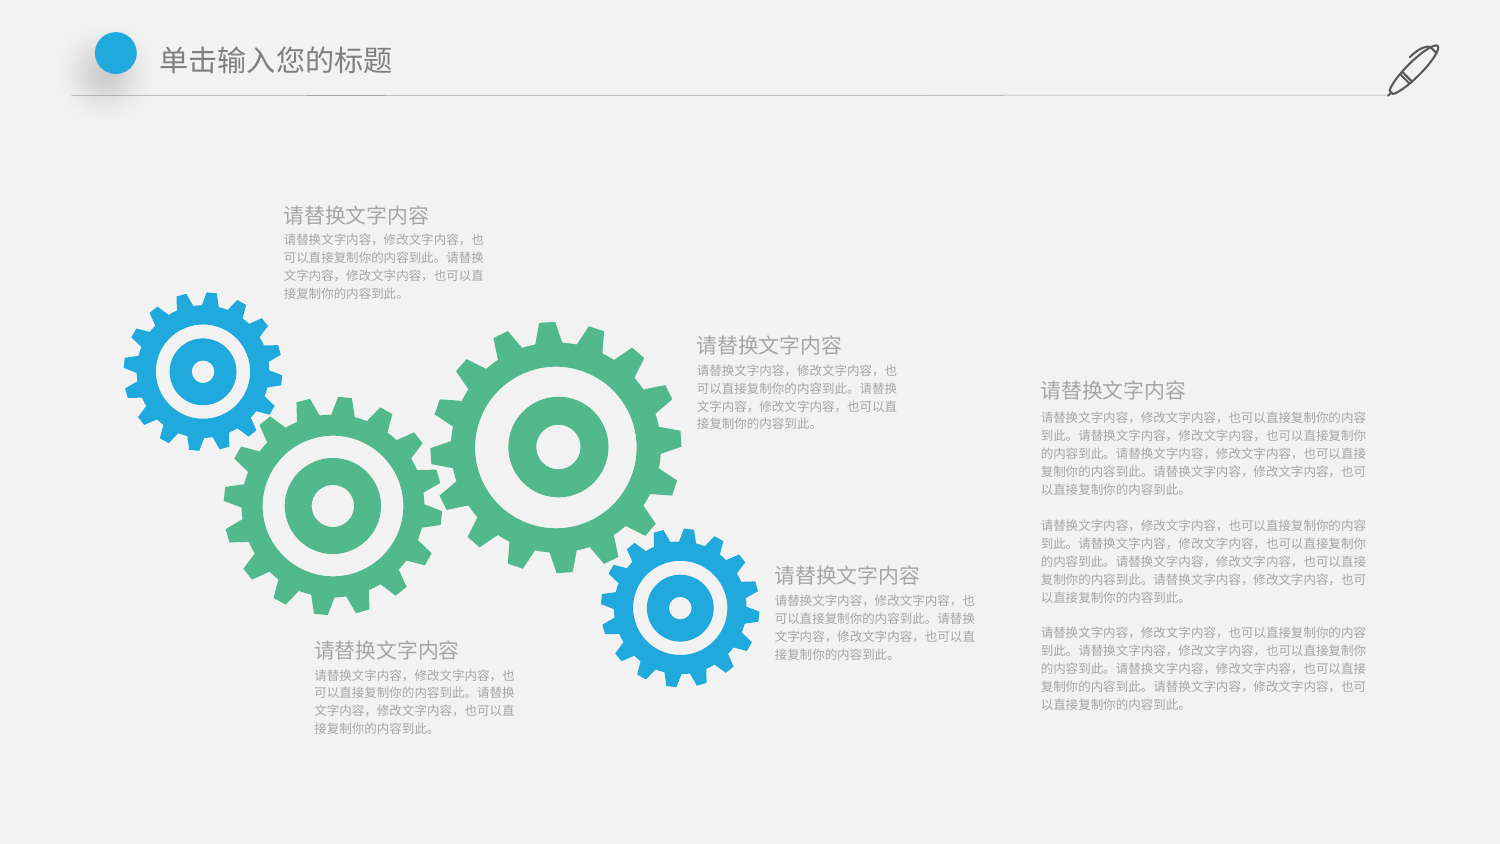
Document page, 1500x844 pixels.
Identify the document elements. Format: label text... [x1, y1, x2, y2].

text_box 单击输入您的标题 [145, 35, 511, 84]
text_box 请替换文字内容，修改文字内容，也可以直接复制你的内容到此。请替换文字内容，修改文字内容，也可以直接复制你的内容到此。 [774, 589, 985, 668]
text_box 请替换文字内容，修改文字内容，也可以直接复制你的内容到此。请替换文字内容，修改文字内容，也可以直接复制你的内容到此。 [696, 359, 907, 437]
text_box 请替换文字内容 [283, 195, 509, 230]
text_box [123, 292, 283, 452]
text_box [223, 396, 443, 616]
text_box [430, 321, 682, 574]
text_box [600, 528, 760, 688]
text_box 请替换文字内容，修改文字内容，也可以直接复制你的内容到此。请替换文字内容，修改文字内容，也可以直接复制你的内容到此。 [314, 664, 524, 742]
text_box 请替换文字内容，修改文字内容，也可以直接复制你的内容到此。请替换文字内容，修改文字内容，也可以直接复制你的内容到此。请替换文字内容，修改文字内容，也可以直接复制你的内容到此。请替换文字内容，修改文字内容，也可以直接复制你的内容到此。 请替换文字内容，修改文字内容，也可以直接复制你的内容到此。请替换文字内容，修改文字内容，也可以直接复制你的内容到此。请替换文字内容，修改文字内容，也可以直接复制你的内容到此。请替换文字内容，修改文字内容，也可以直接复制你的内容到此。 请替换文字内容，修改文字内容，也可以直接复制你的内容到此。请替换文字内容，修改文字内容，也可以直接复制你的内容到此。请替换文字内容，修改文字内容，也可以直接复制你的内容到此。请替换文字内容，修改文字内容，也可以直接复制你的内容到此。 [1040, 407, 1368, 704]
text_box 请替换文字内容 [314, 630, 539, 665]
text_box 请替换文字内容 [1040, 369, 1201, 406]
text_box 请替换文字内容 [774, 555, 1000, 591]
text_box 请替换文字内容 [696, 325, 922, 360]
text_box 请替换文字内容，修改文字内容，也可以直接复制你的内容到此。请替换文字内容，修改文字内容，也可以直接复制你的内容到此。 [283, 229, 494, 307]
